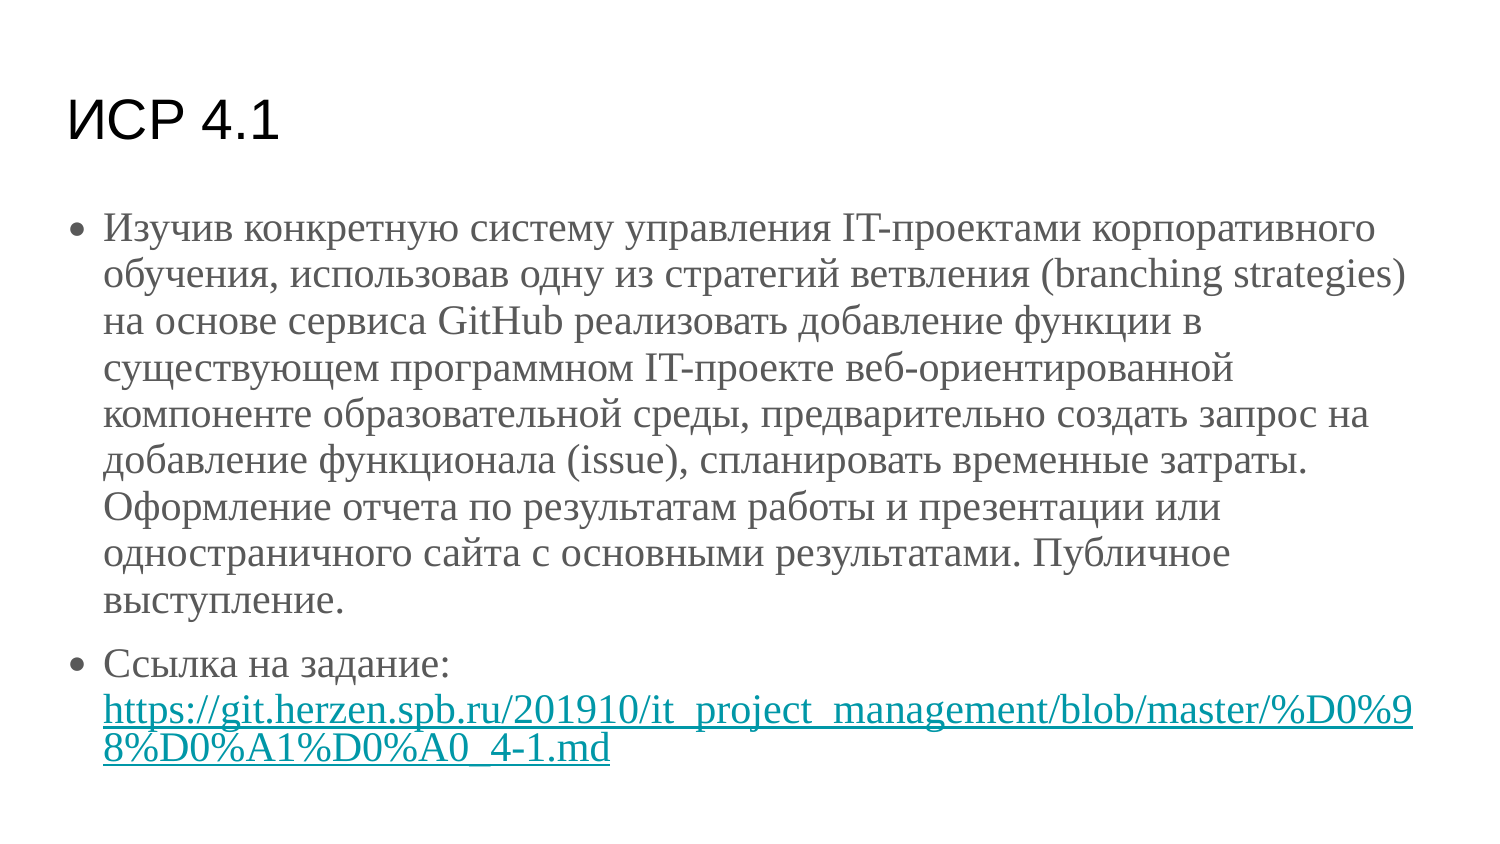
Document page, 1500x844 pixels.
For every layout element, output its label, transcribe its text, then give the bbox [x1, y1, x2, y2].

title ИСР 4.1 [51, 72, 1449, 167]
list Изучив конкретную систему управления IT-проектами корпоративного обучения, использовав одну из стратегий ветвления (branching strategies) на основе сервиса GitHub реализовать добавление функции в существующем программном IT-проекте веб-ориентированной компоненте образовательной среды, предварительно создать запрос на добавление функционала (issue), спланировать временные затраты. Оформление отчета по результатам работы и презентации или одностраничного сайта с основными результатами. Публичное выступление. Ссылка на задание: https://git.herzen.spb.ru/201910/it_project_management/blob/master/%D0%98%D0%A1%D0%A0_4-1.md [51, 189, 1449, 750]
